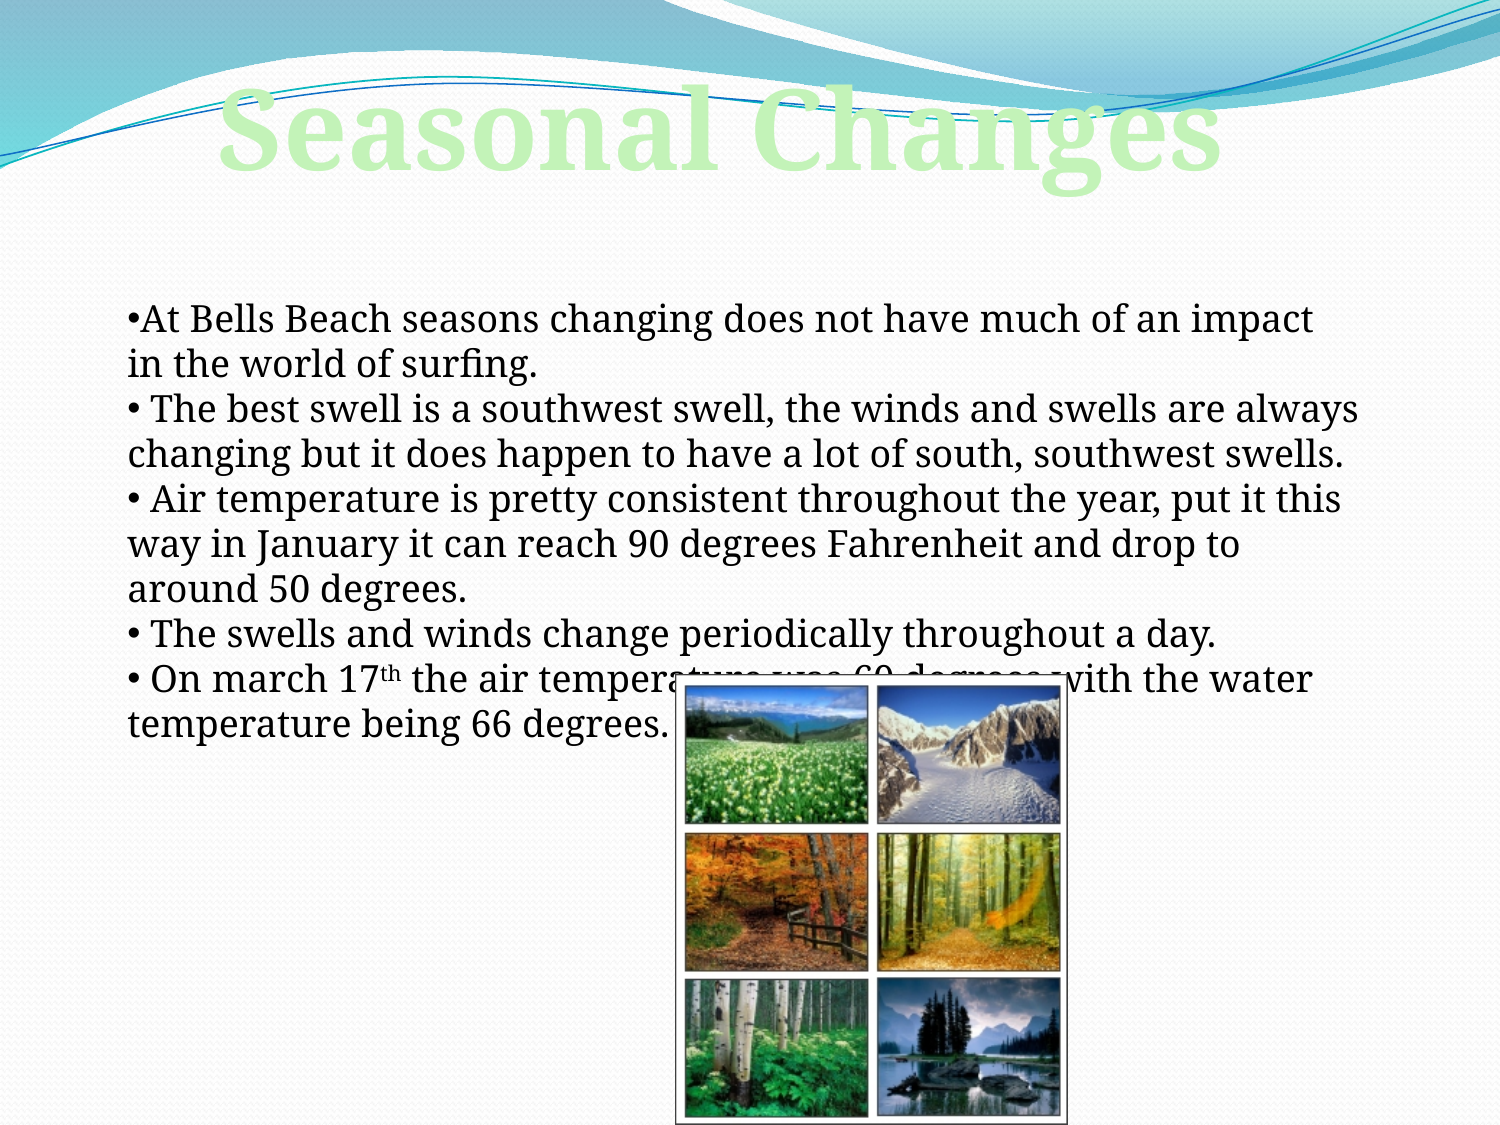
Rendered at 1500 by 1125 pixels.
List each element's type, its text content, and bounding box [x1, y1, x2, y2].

picture [674, 674, 1068, 1125]
text_box Seasonal Changes [202, 49, 1240, 200]
text_box At Bells Beach seasons changing does not have much of an impact in the world of surfing. The best swell is a southwest swell, the winds and swells are always changing but it does happen to have a lot of south, southwest swells. Air temperature is pretty consistent throughout the year, put it this way in January it can reach 90 degrees Fahrenheit and drop to around 50 degrees. The swells and winds change periodically throughout a day. On march 17th the air temperature was 60 degrees with the water temperature being 66 degrees. [112, 287, 1375, 753]
